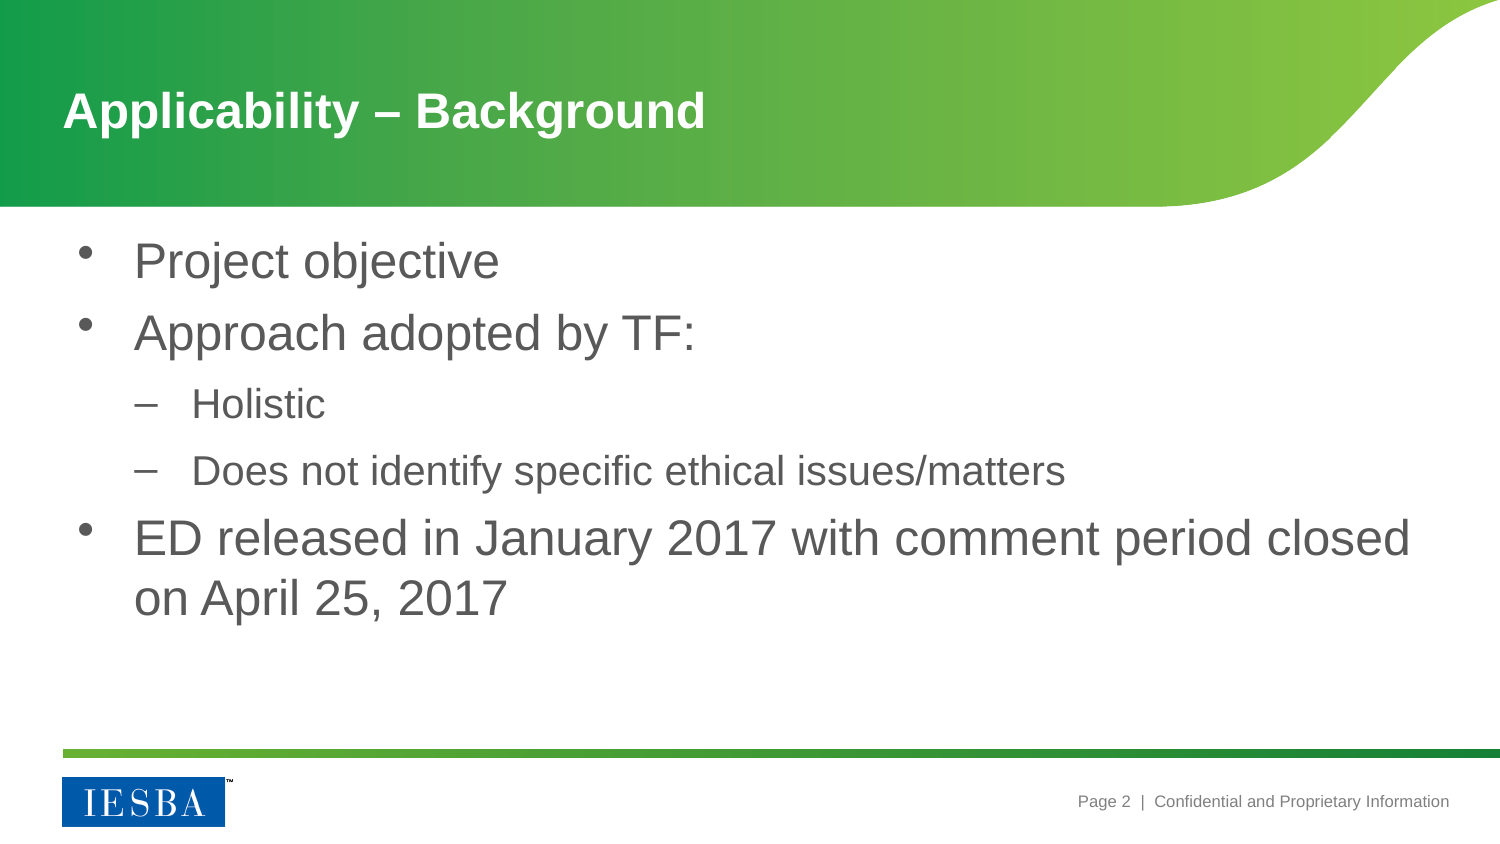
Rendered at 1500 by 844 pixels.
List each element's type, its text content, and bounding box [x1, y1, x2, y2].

title Applicability – Background [62, 75, 1300, 142]
picture [62, 777, 233, 827]
picture [0, 0, 1500, 207]
list Project objective Approach adopted by TF: Holistic Does not identify specific ethical issues/matters ED released in January 2017 with comment period closed on April 25, 2017 [62, 220, 1450, 724]
